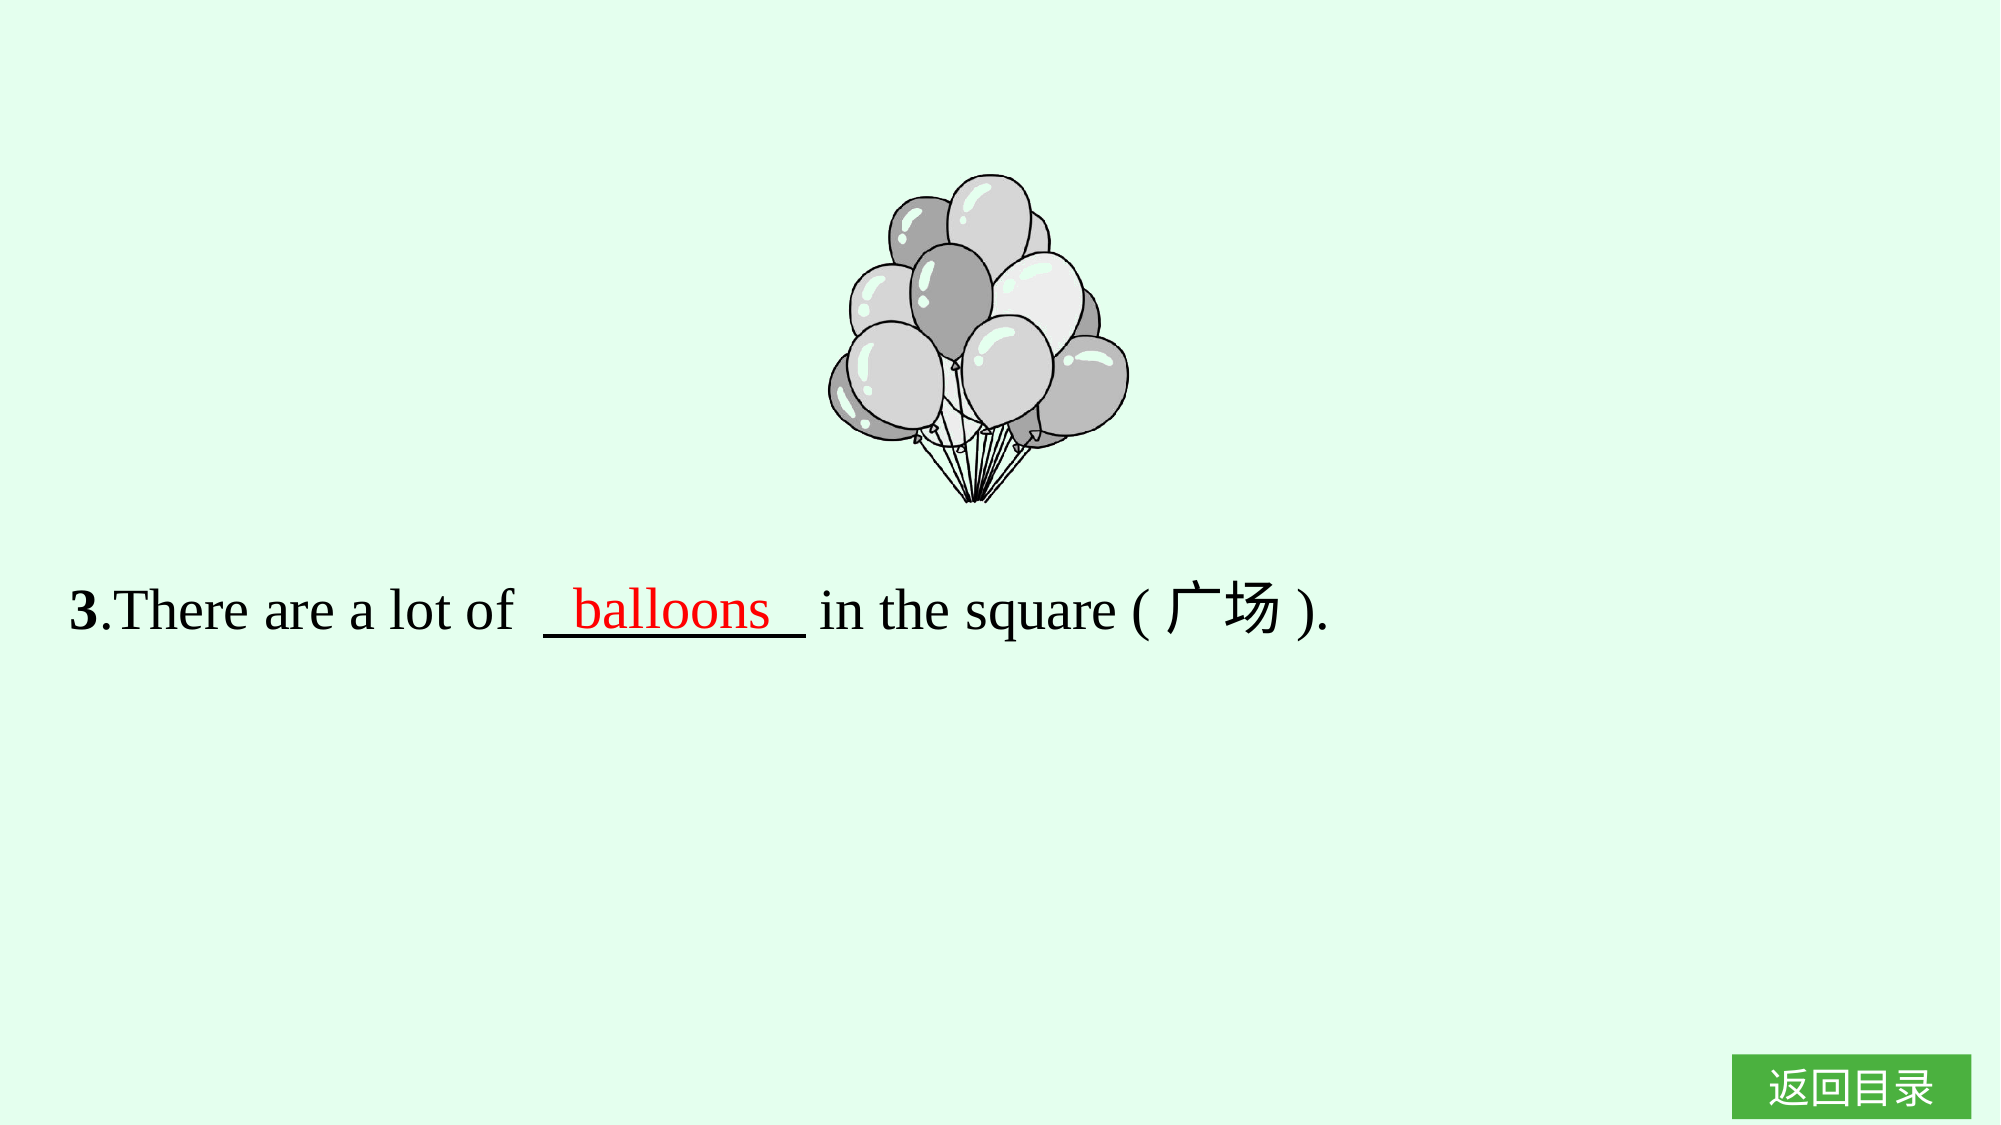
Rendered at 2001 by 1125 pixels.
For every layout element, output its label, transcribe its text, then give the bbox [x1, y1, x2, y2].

picture [816, 166, 1136, 509]
text_box balloons [559, 549, 787, 648]
text_box 3.There are a lot of in the square (广场). [55, 542, 1376, 649]
